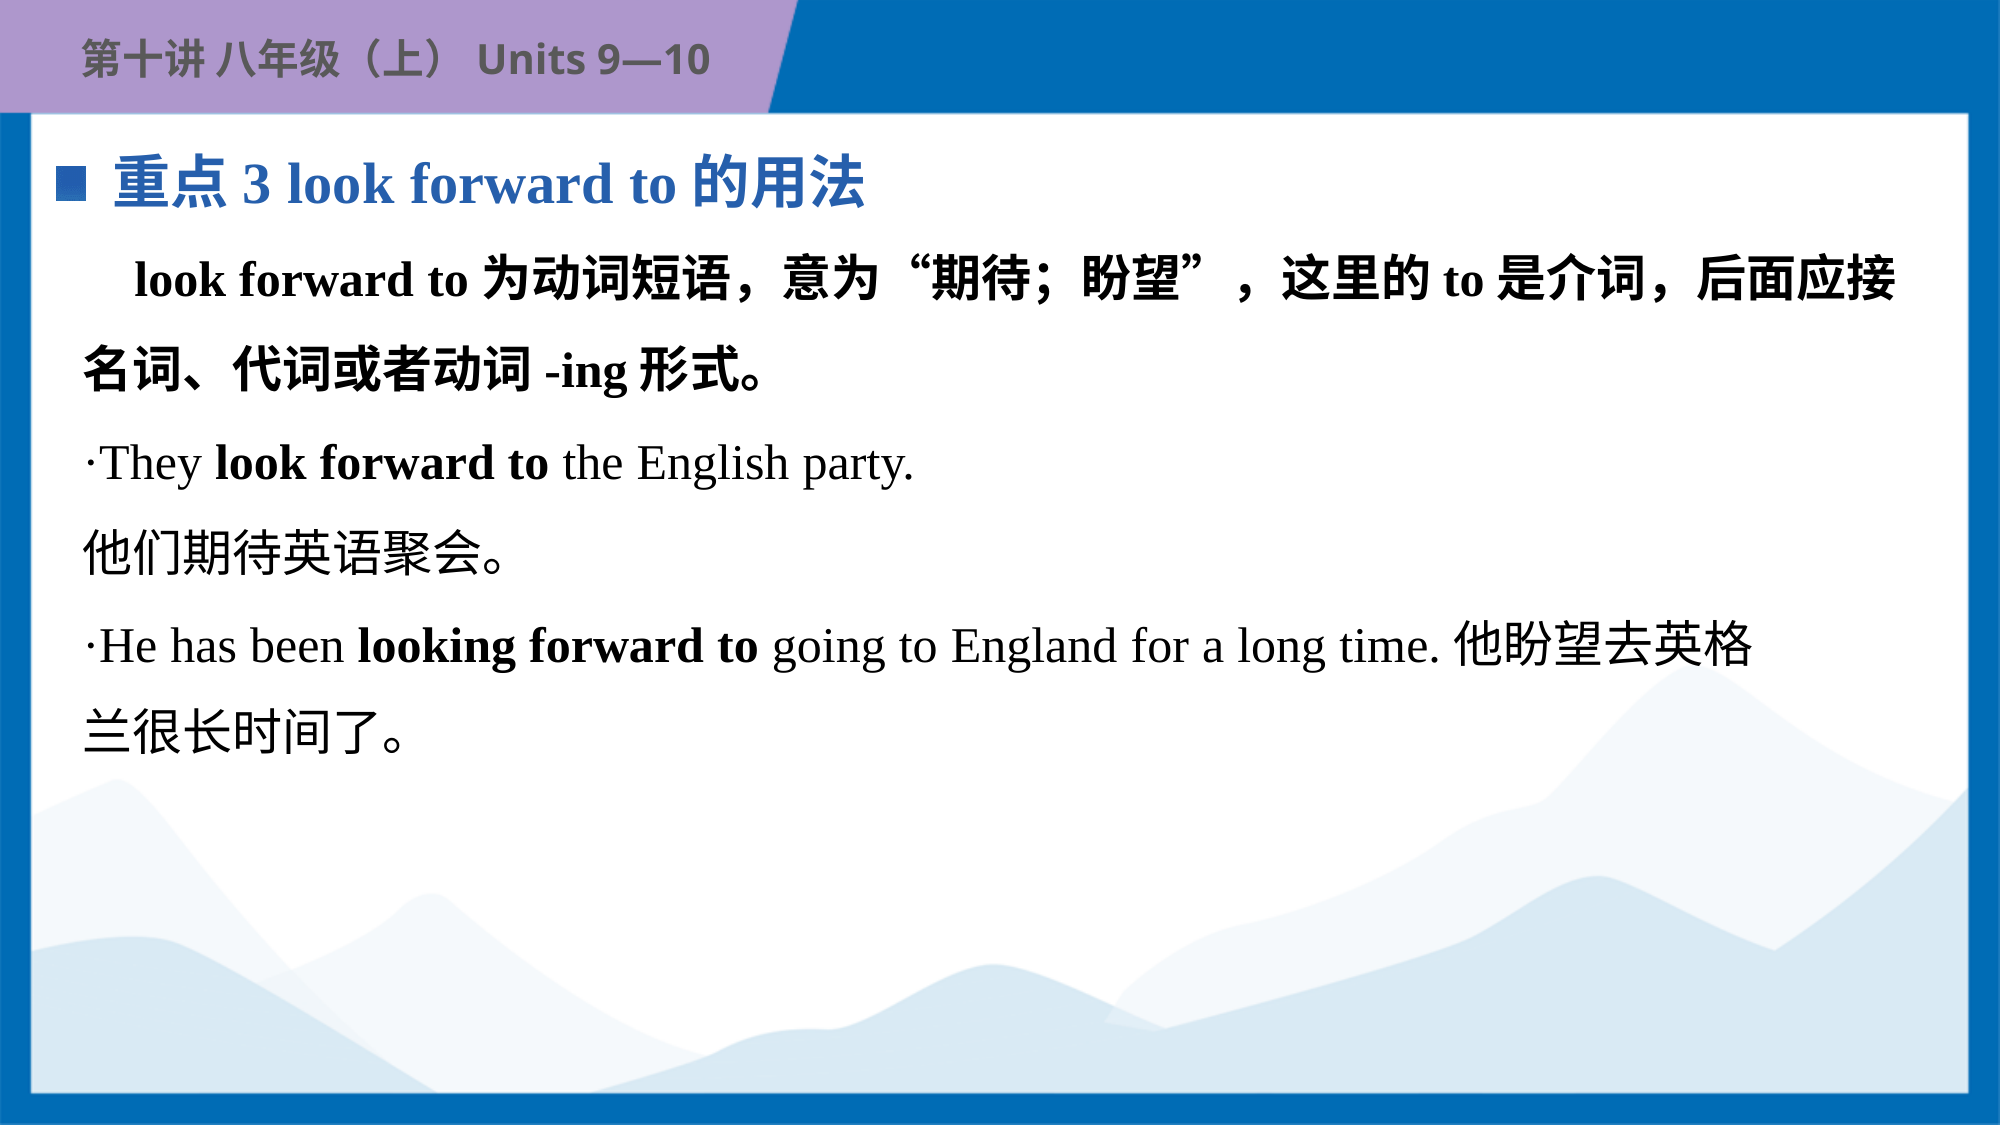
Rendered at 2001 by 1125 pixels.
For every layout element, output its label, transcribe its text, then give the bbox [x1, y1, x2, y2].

picture [0, 0, 2000, 1125]
text_box look forward to为动词短语，意为“期待；盼望”，这里的to是介词，后面应接 名词、代词或者动词-ing形式。 ·They look forward to the English party. 他们期待英语聚会。 ·He has been looking forward to going to England for a long time.他盼望去英格 兰很长时间了。 [82, 214, 1917, 751]
text_box 重点3 look forward to的用法 [112, 144, 1917, 214]
